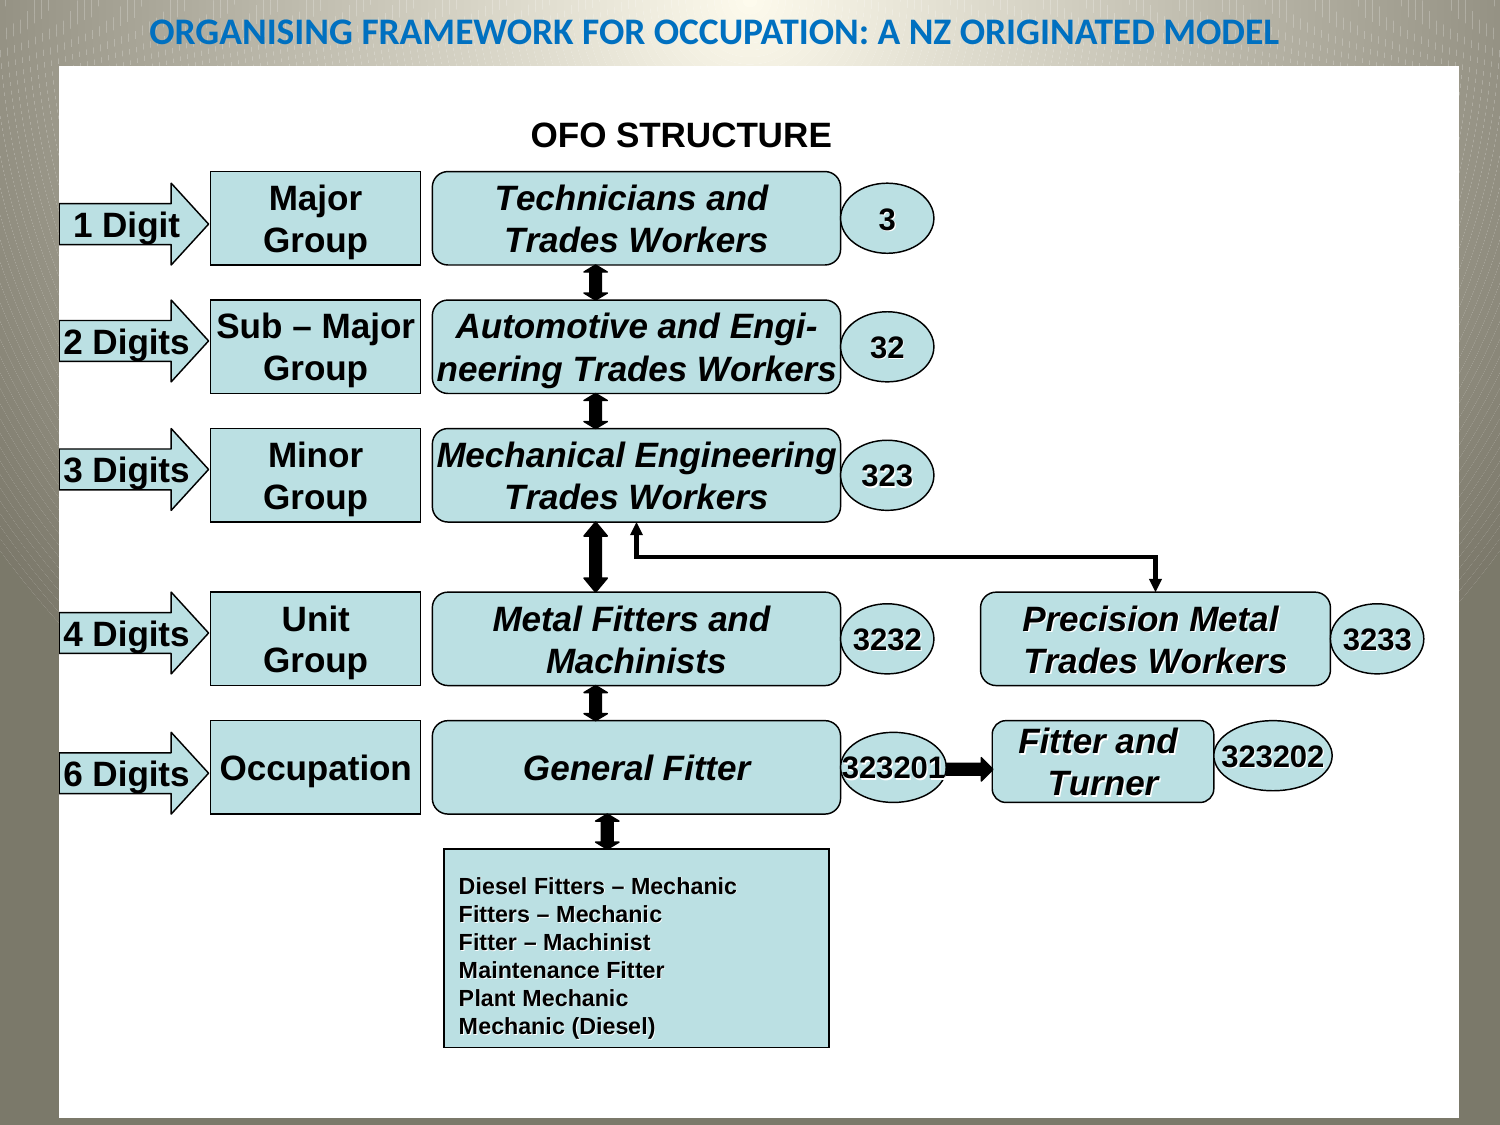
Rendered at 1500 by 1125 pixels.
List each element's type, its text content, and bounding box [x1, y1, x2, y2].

picture [58, 66, 1459, 1119]
text_box ORGANISING FRAMEWORK FOR OCCUPATION: A NZ ORIGINATED MODEL [0, 0, 1430, 60]
